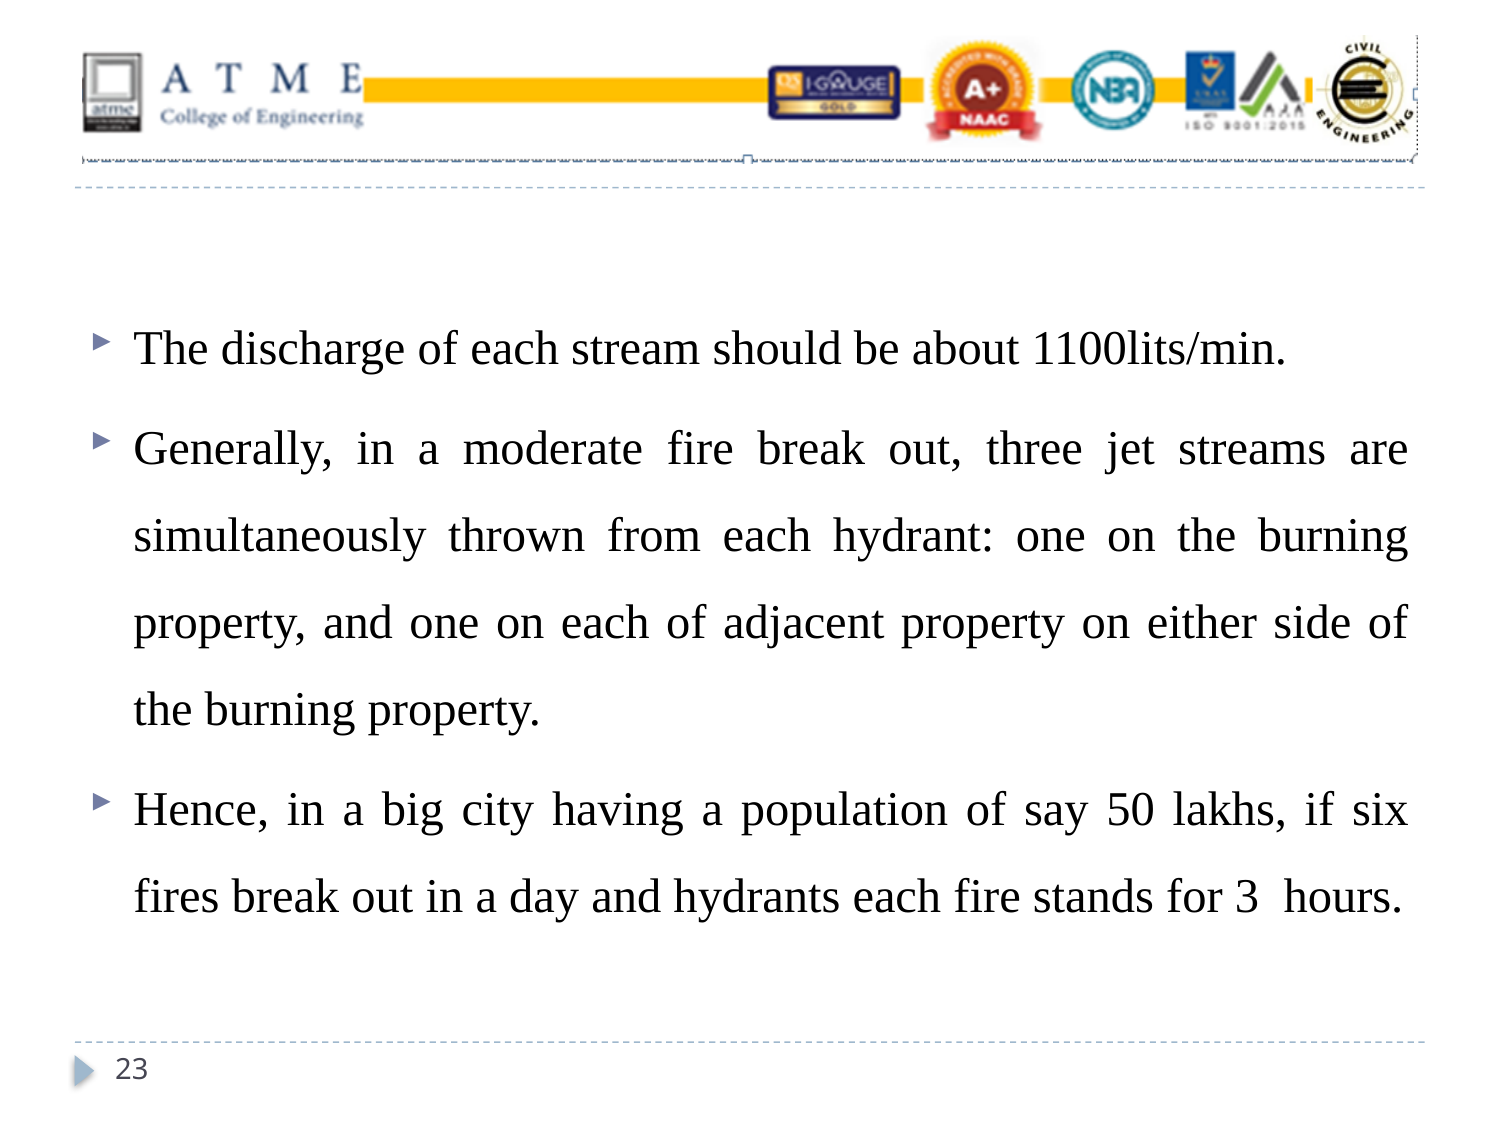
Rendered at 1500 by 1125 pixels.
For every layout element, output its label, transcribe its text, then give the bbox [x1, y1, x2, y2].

list The discharge of each stream should be about 1100lits/min. Generally, in a moderate fire break out, three jet streams are simultaneously thrown from each hydrant: one on the burning property, and one on each of adjacent property on either side of the burning property. Hence, in a big city having a population of say 50 lakhs, if six fires break out in a day and hydrants each fire stands for 3 hours. [75, 200, 1425, 1010]
picture [82, 35, 1418, 164]
slide_number 23 [100, 1042, 426, 1103]
